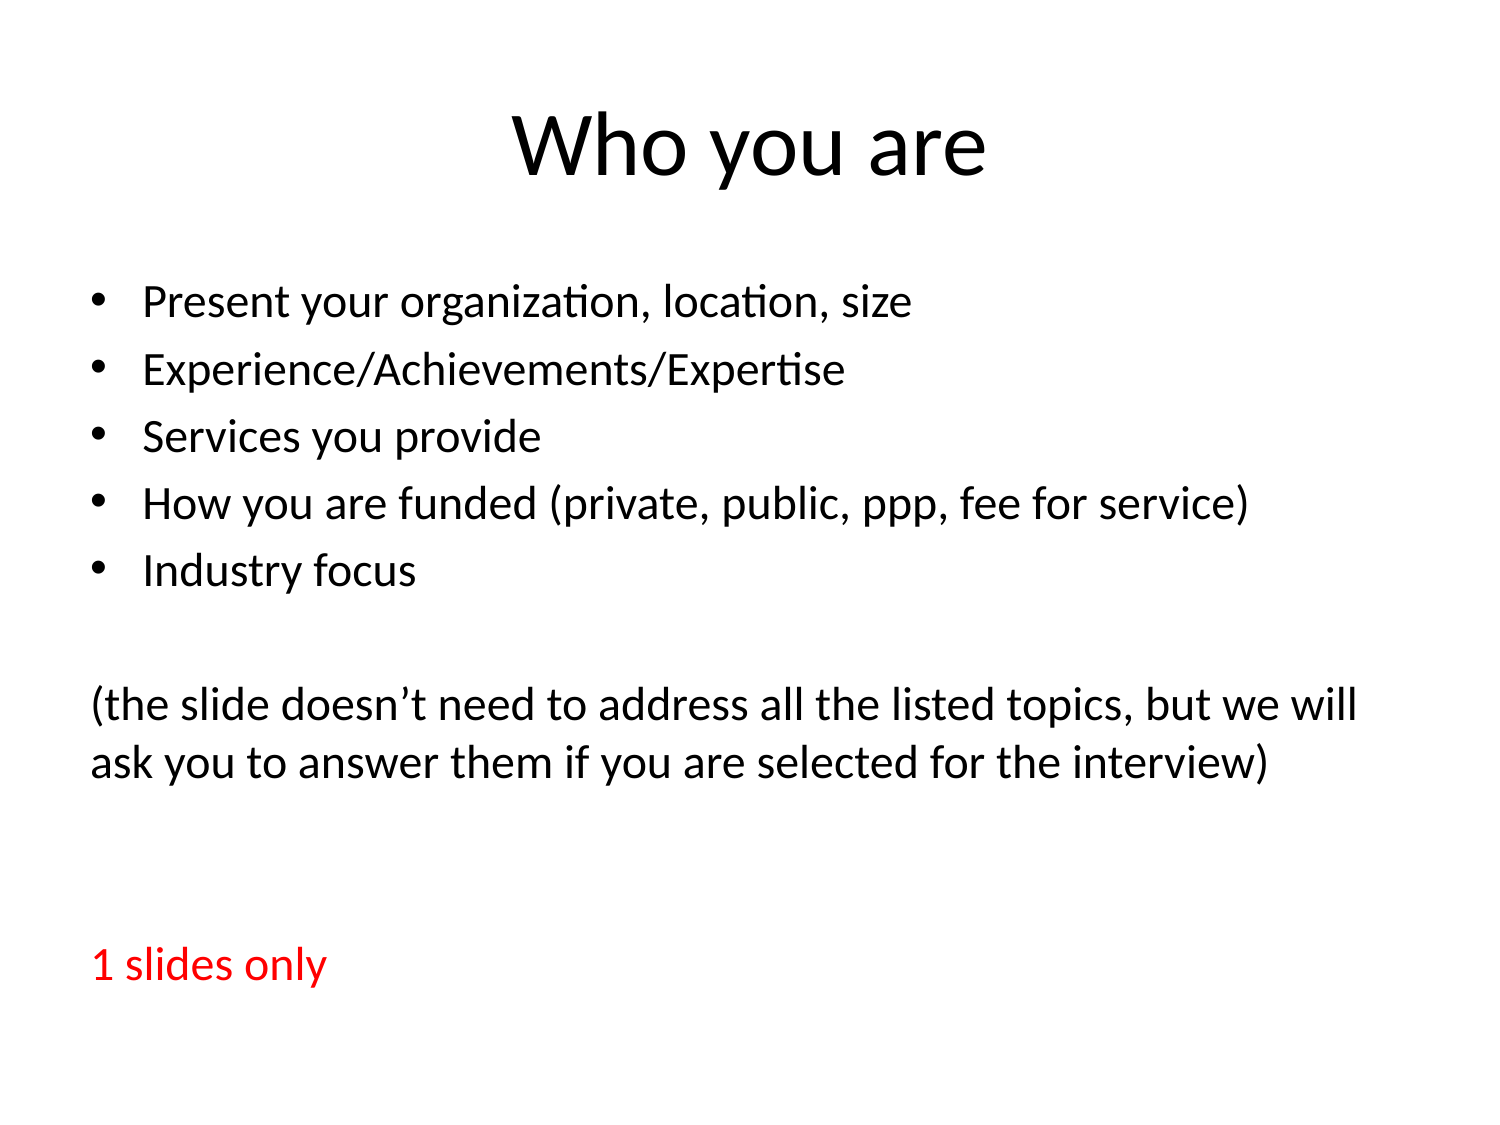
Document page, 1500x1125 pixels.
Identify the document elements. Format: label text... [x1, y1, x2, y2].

list Present your organization, location, size Experience/Achievements/Expertise Services you provide How you are funded (private, public, ppp, fee for service) Industry focus (the slide doesn’t need to address all the listed topics, but we will ask you to answer them if you are selected for the interview) 1 slides only [75, 262, 1425, 1005]
title Who you are [75, 45, 1425, 233]
